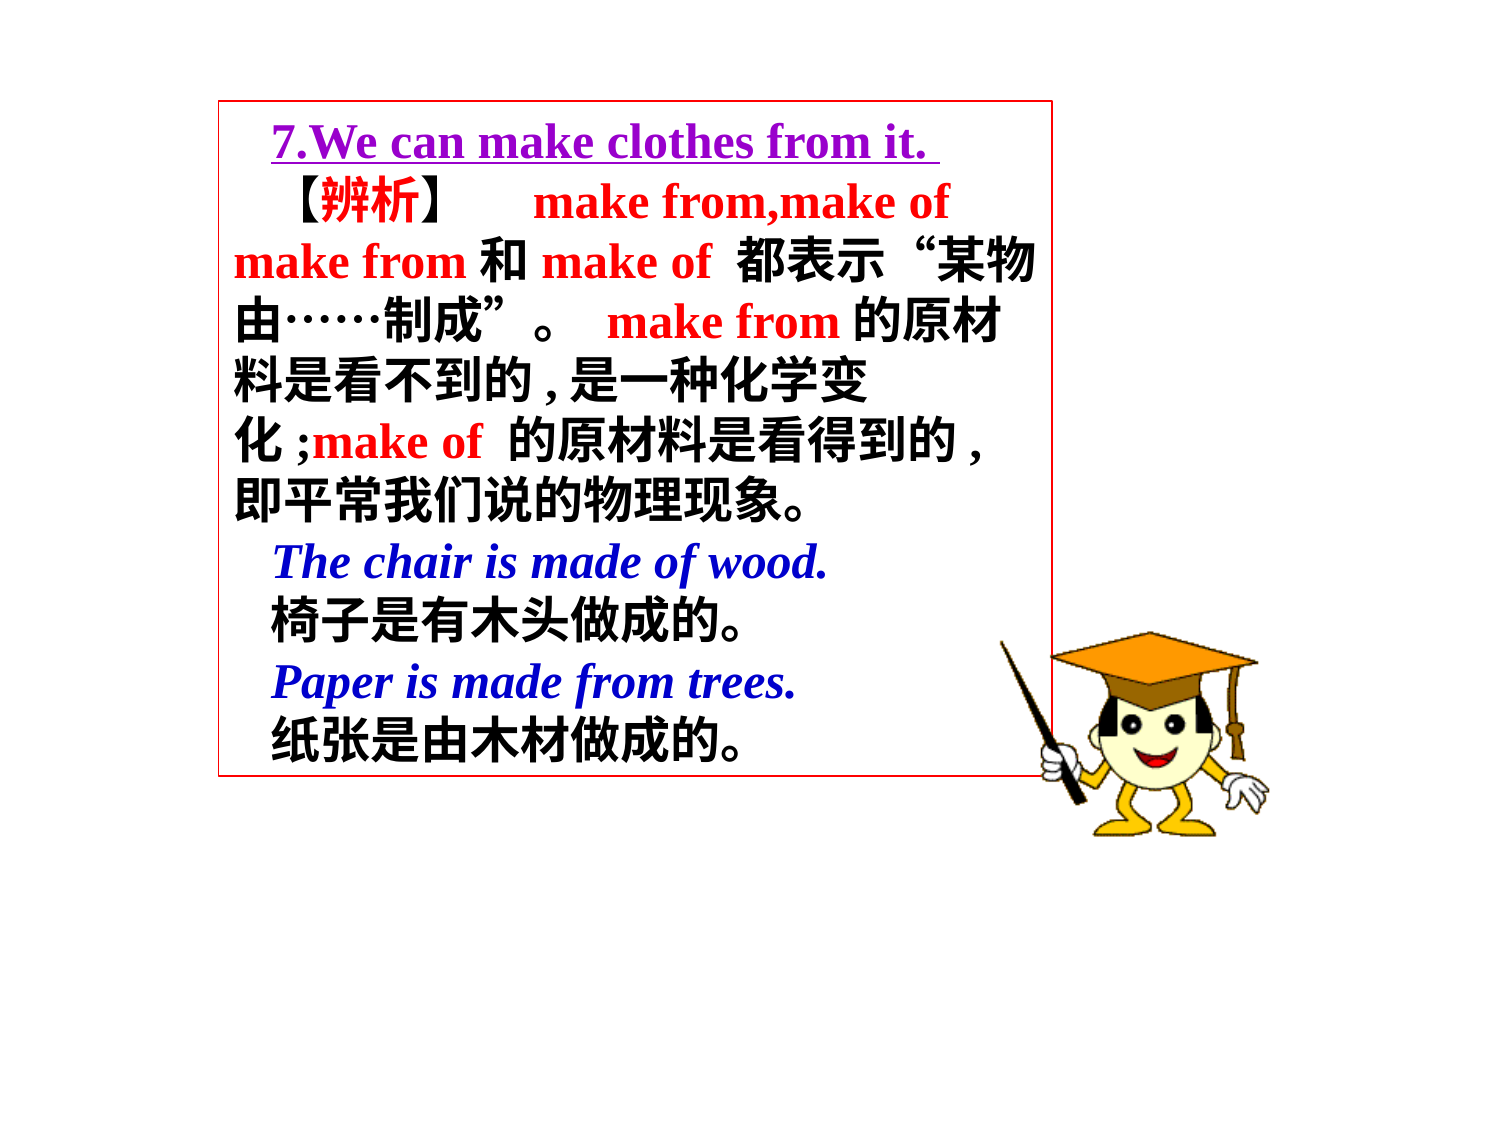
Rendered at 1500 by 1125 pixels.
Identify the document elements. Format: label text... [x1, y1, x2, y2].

text_box 7.We can make clothes from it. 【辨析】 make from,make of make from和make of 都表示“某物由……制成”。 make from的原材料是看不到的,是一种化学变化;make of 的原材料是看得到的,即平常我们说的物理现象。 The chair is made of wood. 椅子是有木头做成的。 Paper is made from trees. 纸张是由木材做成的。 [218, 101, 1052, 776]
picture [979, 616, 1293, 852]
